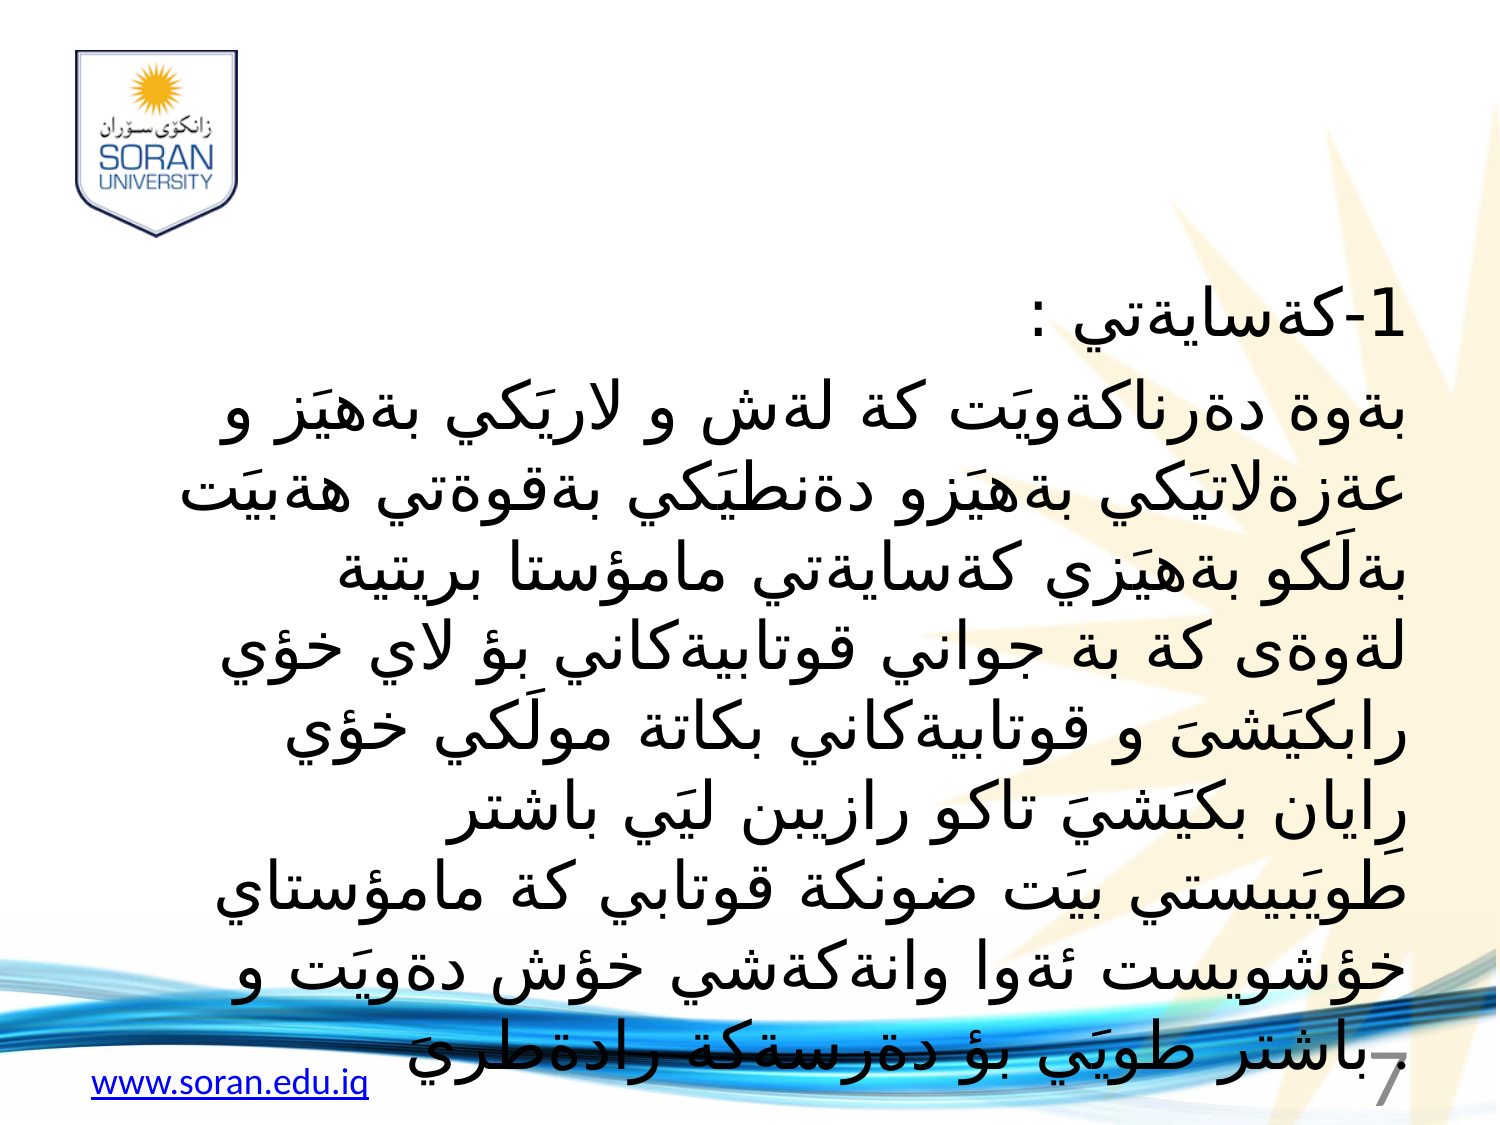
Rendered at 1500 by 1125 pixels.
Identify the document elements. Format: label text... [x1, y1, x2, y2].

picture [75, 50, 238, 238]
picture [0, 99, 1500, 1125]
slide_number 7 [1074, 1042, 1425, 1103]
list 1-كةسايةتي : بةوة دةرناكةويَت كة لةش و لاريَكي بةهيَز و عةزةلاتيَكي بةهيَزو دةنطيَكي بةقوةتي هةبيَت بةلَكو بةهيَزي كةسايةتي مامؤستا بريتية لةوةى كة بة جواني قوتابيةكاني بؤ لاي خؤي رابكيَشىَ و قوتابيةكاني بكاتة مولَكي خؤي رِايان بكيَشيَ تاكو رازيبن ليَي باشتر طويَبيستي بيَت ضونكة قوتابي كة مامؤستاي خؤشويست ئةوا وانةكةشي خؤش دةويَت و باشتر طويَي بؤ دةرسةكة رادةطريَ . [75, 262, 1425, 1005]
